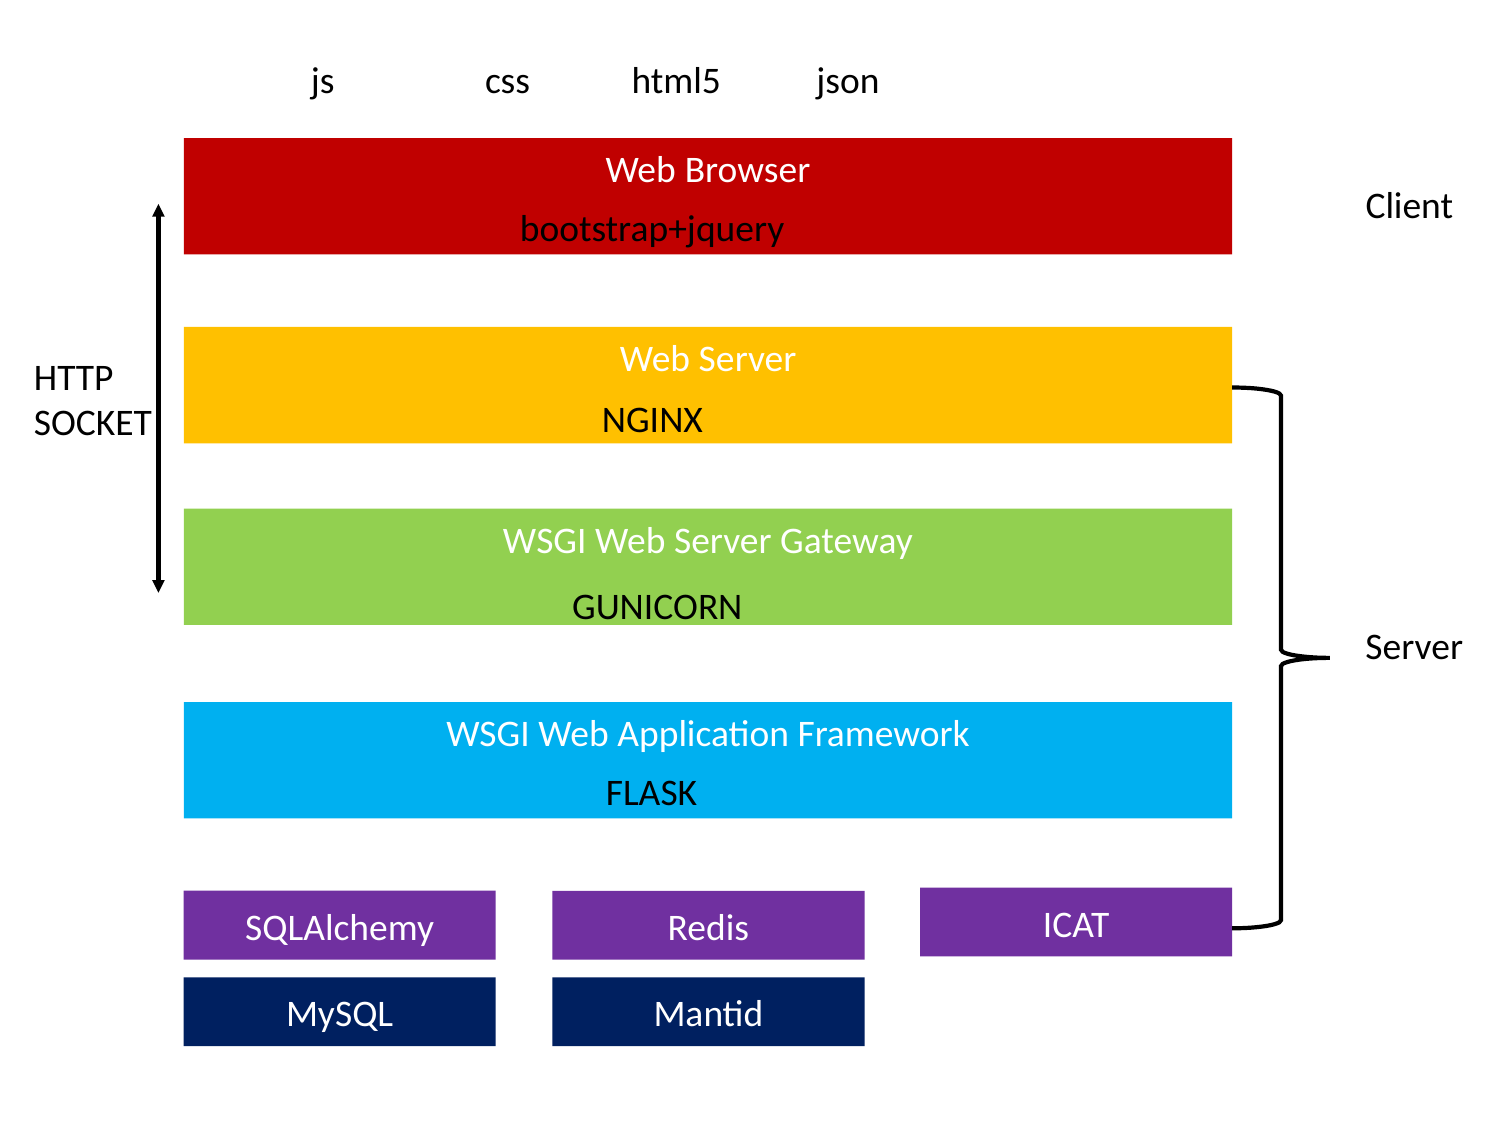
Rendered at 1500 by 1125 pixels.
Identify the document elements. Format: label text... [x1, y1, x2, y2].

text_box Web Server [183, 326, 1233, 444]
text_box Server [1350, 614, 1479, 675]
text_box json [801, 48, 895, 109]
text_box NGINX [587, 387, 718, 448]
text_box WSGI Web Server Gateway [183, 508, 1232, 626]
text_box Web Browser [183, 137, 1233, 256]
text_box [1232, 386, 1330, 929]
text_box html5 [616, 48, 736, 109]
text_box css [470, 48, 546, 109]
text_box HTTP SOCKET [159, 345, 167, 451]
text_box Mantid [551, 976, 866, 1047]
text_box bootstrap+jquery [505, 196, 800, 257]
text_box Redis [551, 890, 866, 961]
text_box WSGI Web Application Framework [183, 701, 1232, 819]
text_box GUNICORN [557, 574, 758, 635]
text_box js [296, 48, 350, 109]
text_box MySQL [183, 976, 497, 1047]
text_box SQLAlchemy [183, 890, 497, 961]
text_box FLASK [591, 760, 713, 820]
text_box Client [1350, 173, 1469, 234]
text_box HTTP SOCKET [19, 345, 158, 451]
text_box ICAT [919, 887, 1233, 957]
